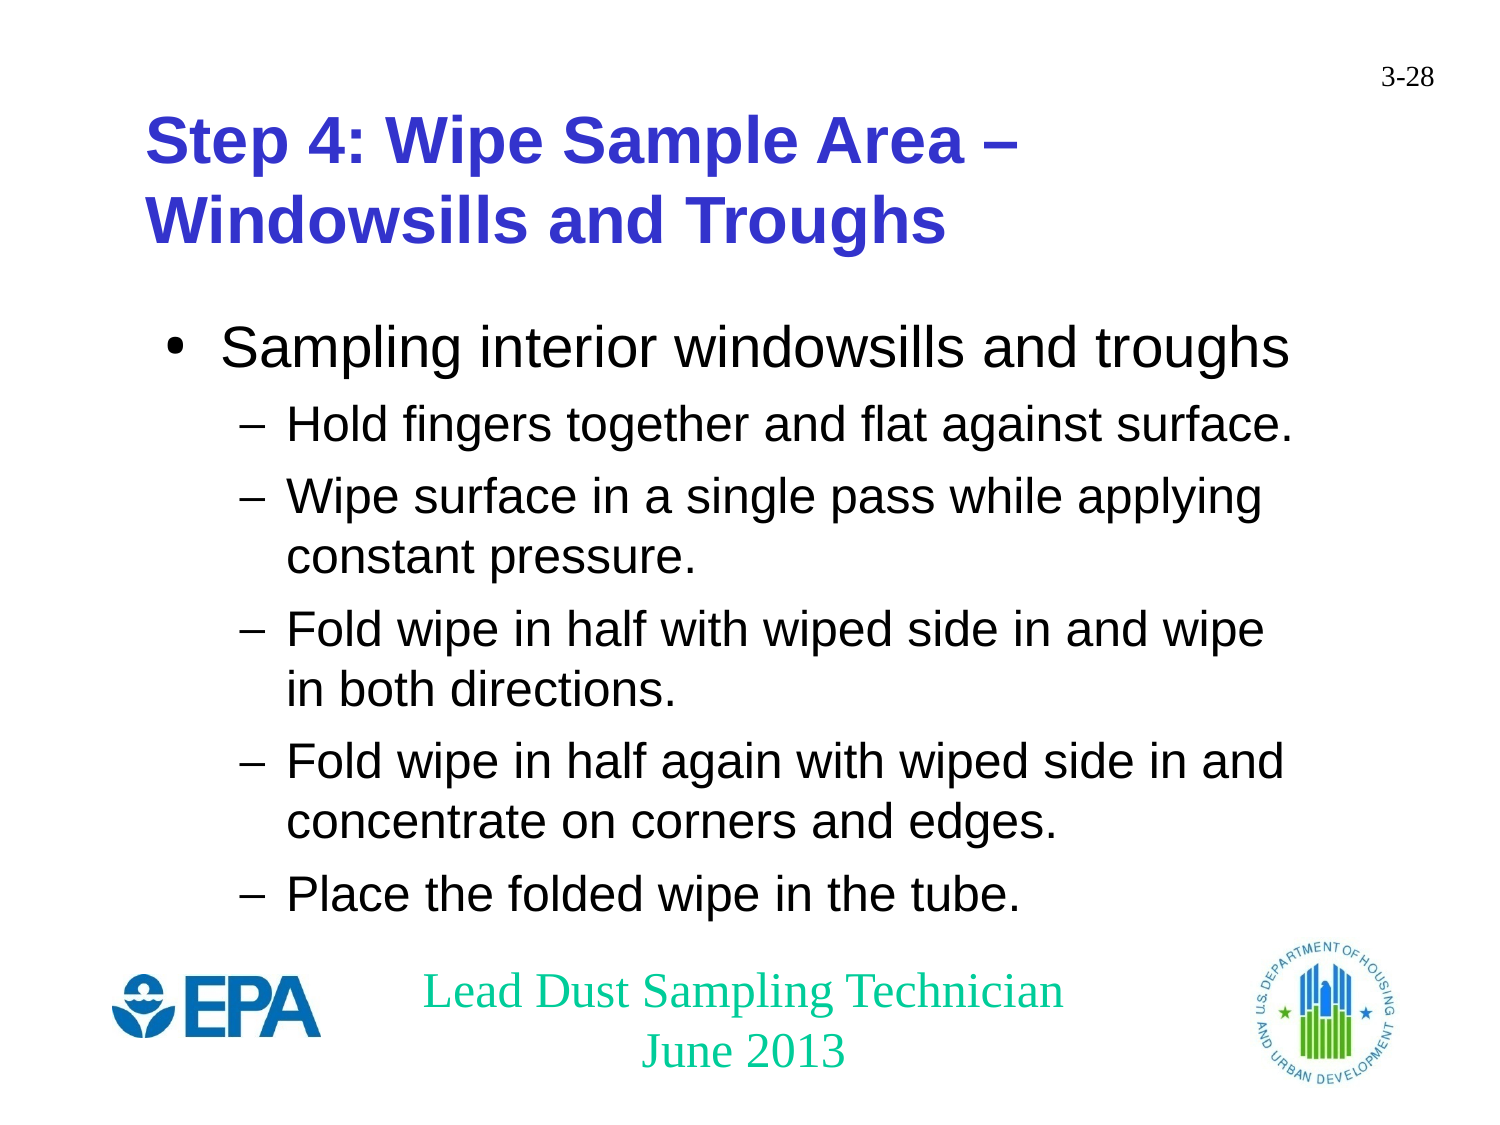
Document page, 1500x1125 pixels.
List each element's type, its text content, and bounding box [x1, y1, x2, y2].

picture [112, 974, 321, 1038]
text_box Step 4: Wipe Sample Area – Windowsills and Troughs [130, 79, 1281, 275]
text_box Sampling interior windowsills and troughs Hold fingers together and flat against surface. Wipe surface in a single pass while applying constant pressure. Fold wipe in half with wiped side in and wipe in both directions. Fold wipe in half again with wiped side in and concentrate on corners and edges. Place the folded wipe in the tube. [150, 301, 1313, 945]
picture [1250, 937, 1400, 1088]
